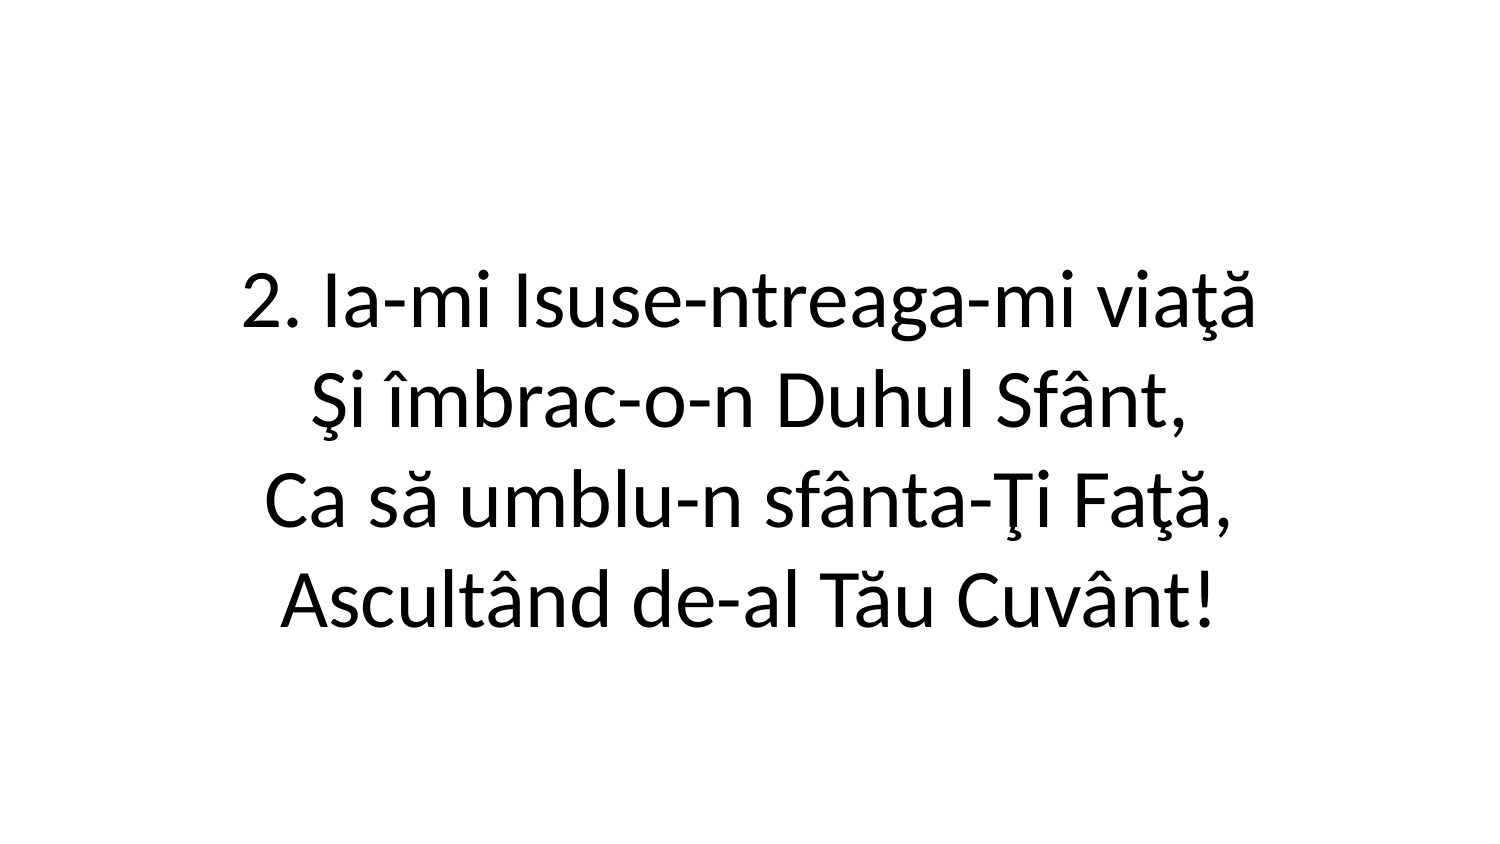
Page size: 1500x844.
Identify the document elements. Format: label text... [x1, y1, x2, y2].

text_box 2. Ia-mi Isuse-ntreaga-mi viaţă Şi îmbrac-o-n Duhul Sfânt, Ca să umblu-n sfânta-Ţi Faţă, Ascultând de-al Tău Cuvânt! [225, 192, 1275, 652]
